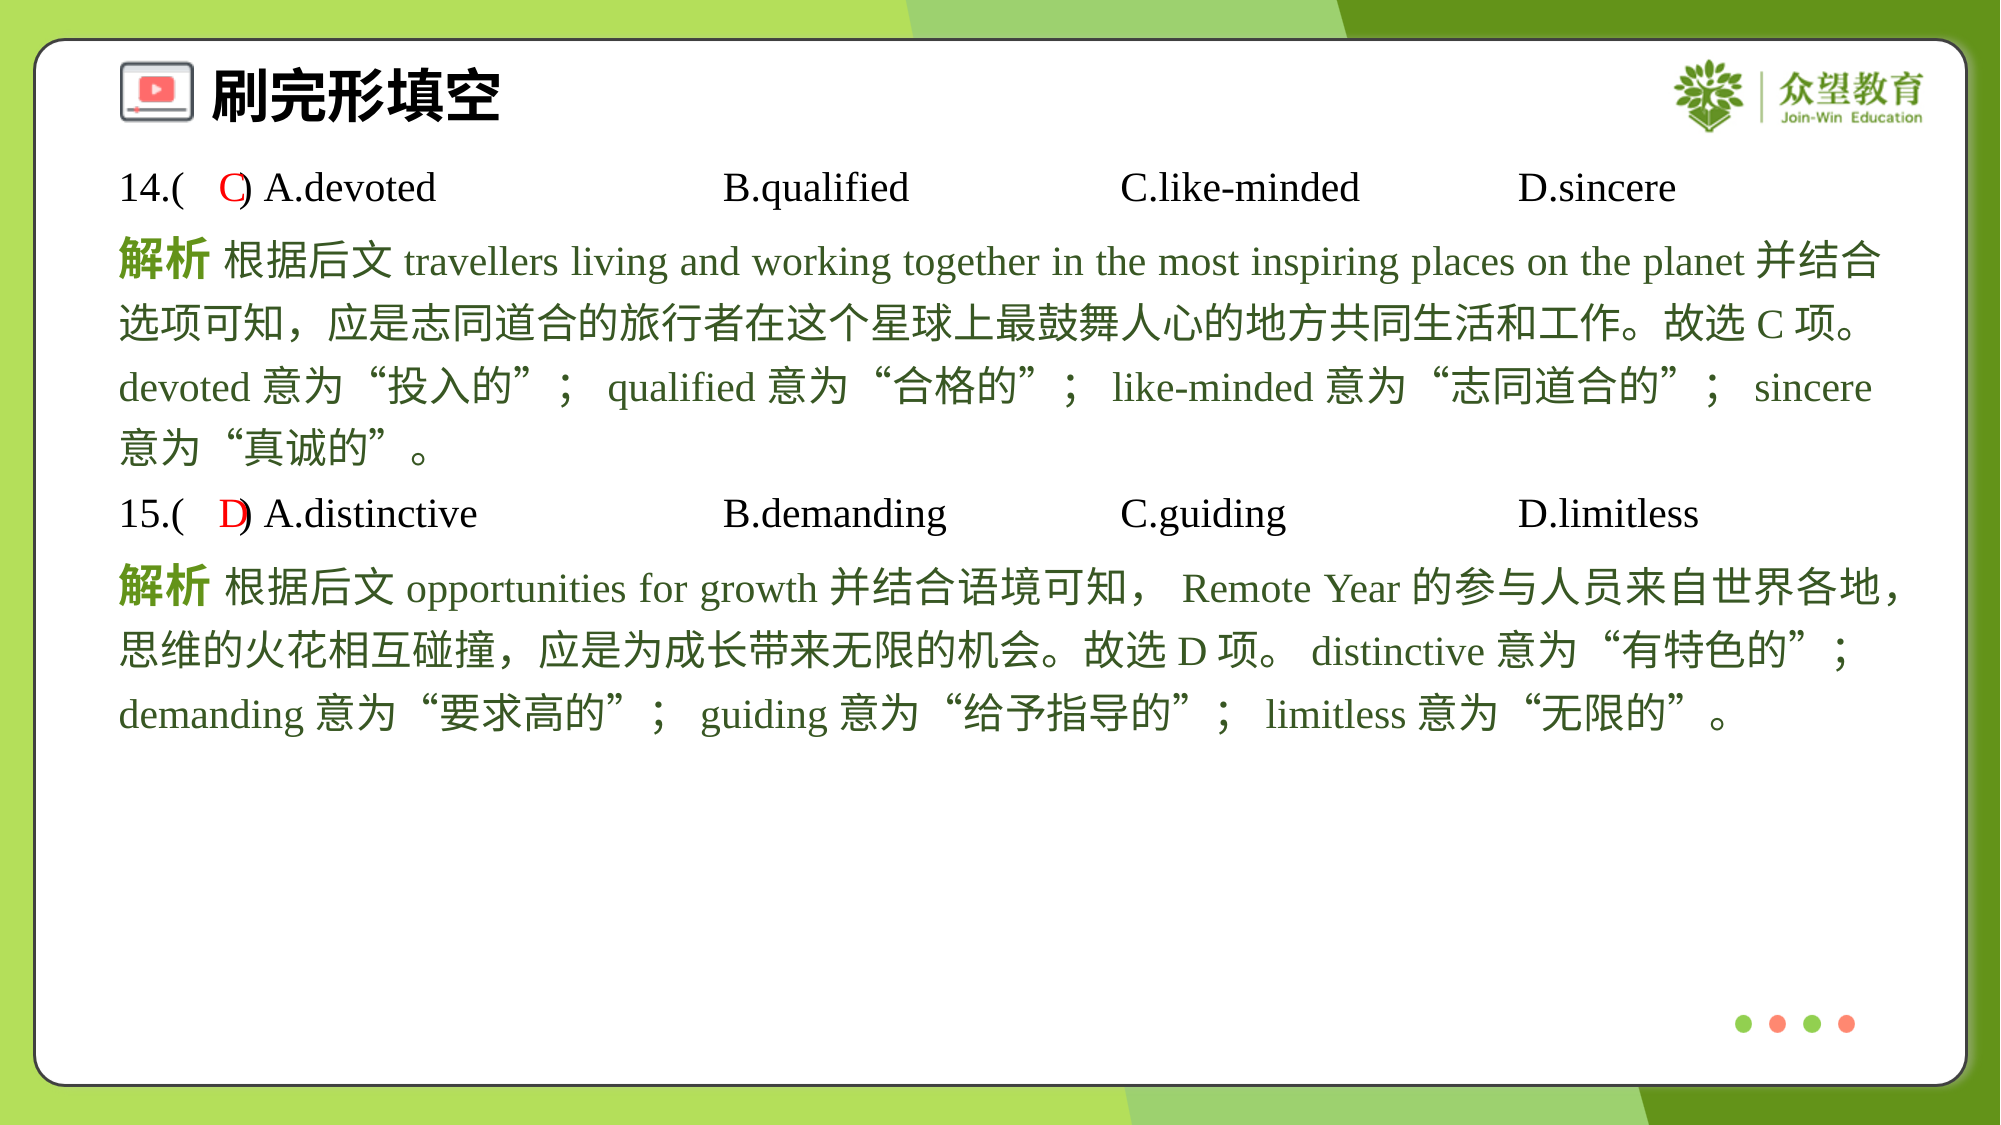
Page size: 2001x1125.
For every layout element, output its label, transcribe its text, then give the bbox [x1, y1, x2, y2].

picture [0, 0, 2000, 1125]
text_box 解析 根据后文opportunities for growth并结合语境可知，Remote Year的参与人员来自世界各地，思维的火花相互碰撞，应是为成长带来无限的机会。故选D项。distinctive意为“有特色的”；demanding意为“要求高的”；guiding意为“给予指导的”；limitless意为“无限的”。 [118, 542, 1883, 732]
text_box 解析 根据后文travellers living and working together in the most inspiring places on the planet并结合选项可知，应是志同道合的旅行者在这个星球上最鼓舞人心的地方共同生活和工作。故选C项。devoted意为“投入的”；qualified意为“合格的”；like-minded意为“志同道合的”；sincere意为“真诚的”。 [118, 215, 1883, 468]
text_box C [213, 146, 252, 205]
text_box 14.( ) A.devoted B.qualified C.like-minded D.sincere [118, 146, 213, 204]
text_box D [213, 473, 254, 531]
text_box 15.( ) A.distinctive B.demanding C.guiding D.limitless [118, 473, 213, 531]
text_box 14.( ) A.devoted B.qualified C.like-minded D.sincere [252, 146, 1883, 204]
text_box 15.( ) A.distinctive B.demanding C.guiding D.limitless [254, 473, 1883, 531]
